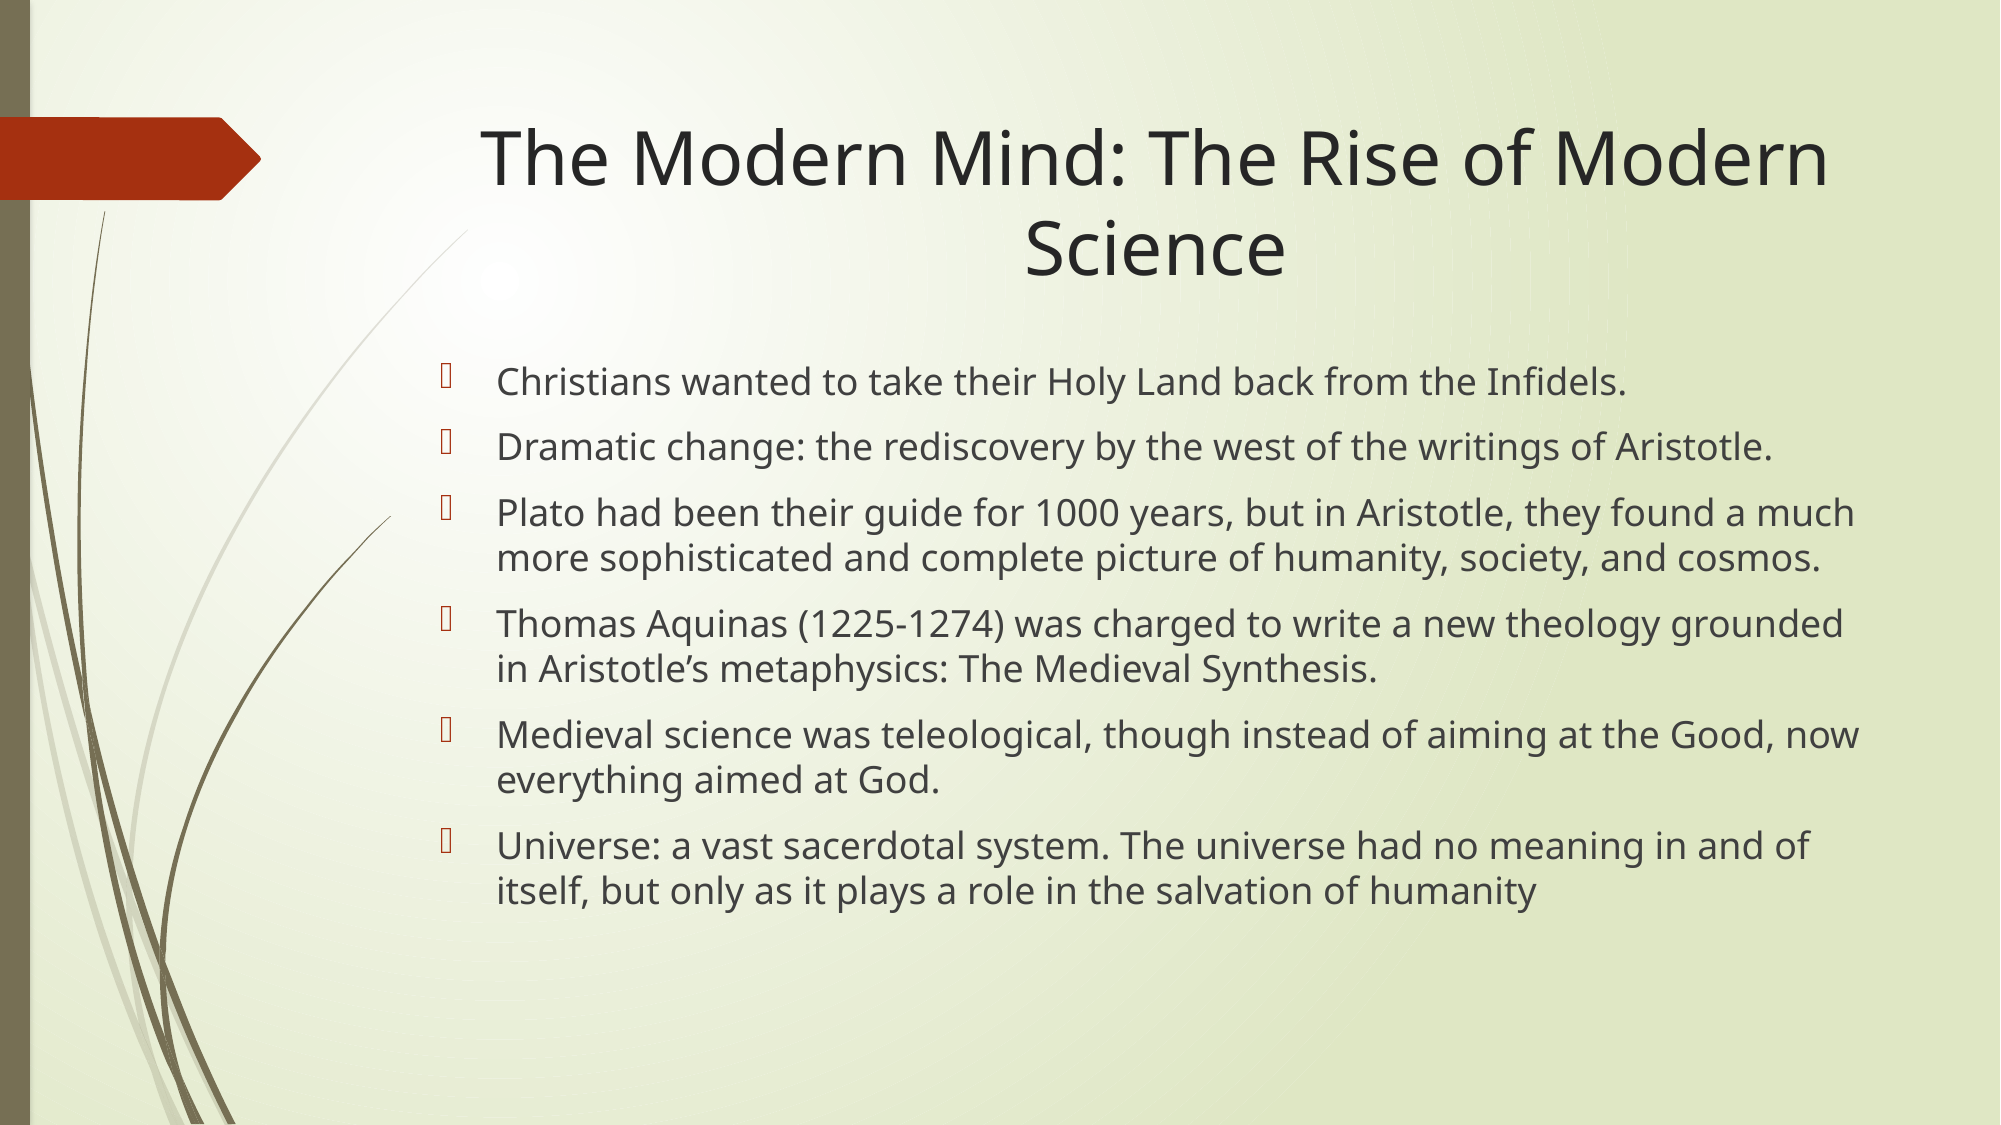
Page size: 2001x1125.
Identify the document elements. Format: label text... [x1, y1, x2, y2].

list Christians wanted to take their Holy Land back from the Infidels. Dramatic change: the rediscovery by the west of the writings of Aristotle. Plato had been their guide for 1000 years, but in Aristotle, they found a much more sophisticated and complete picture of humanity, society, and cosmos. Thomas Aquinas (1225-1274) was charged to write a new theology grounded in Aristotle’s metaphysics: The Medieval Synthesis. Medieval science was teleological, though instead of aiming at the Good, now everything aimed at God. Universe: a vast sacerdotal system. The universe had no meaning in and of itself, but only as it plays a role in the salvation of humanity [424, 350, 1888, 1010]
title The Modern Mind: The Rise of Modern Science [425, 102, 1888, 313]
